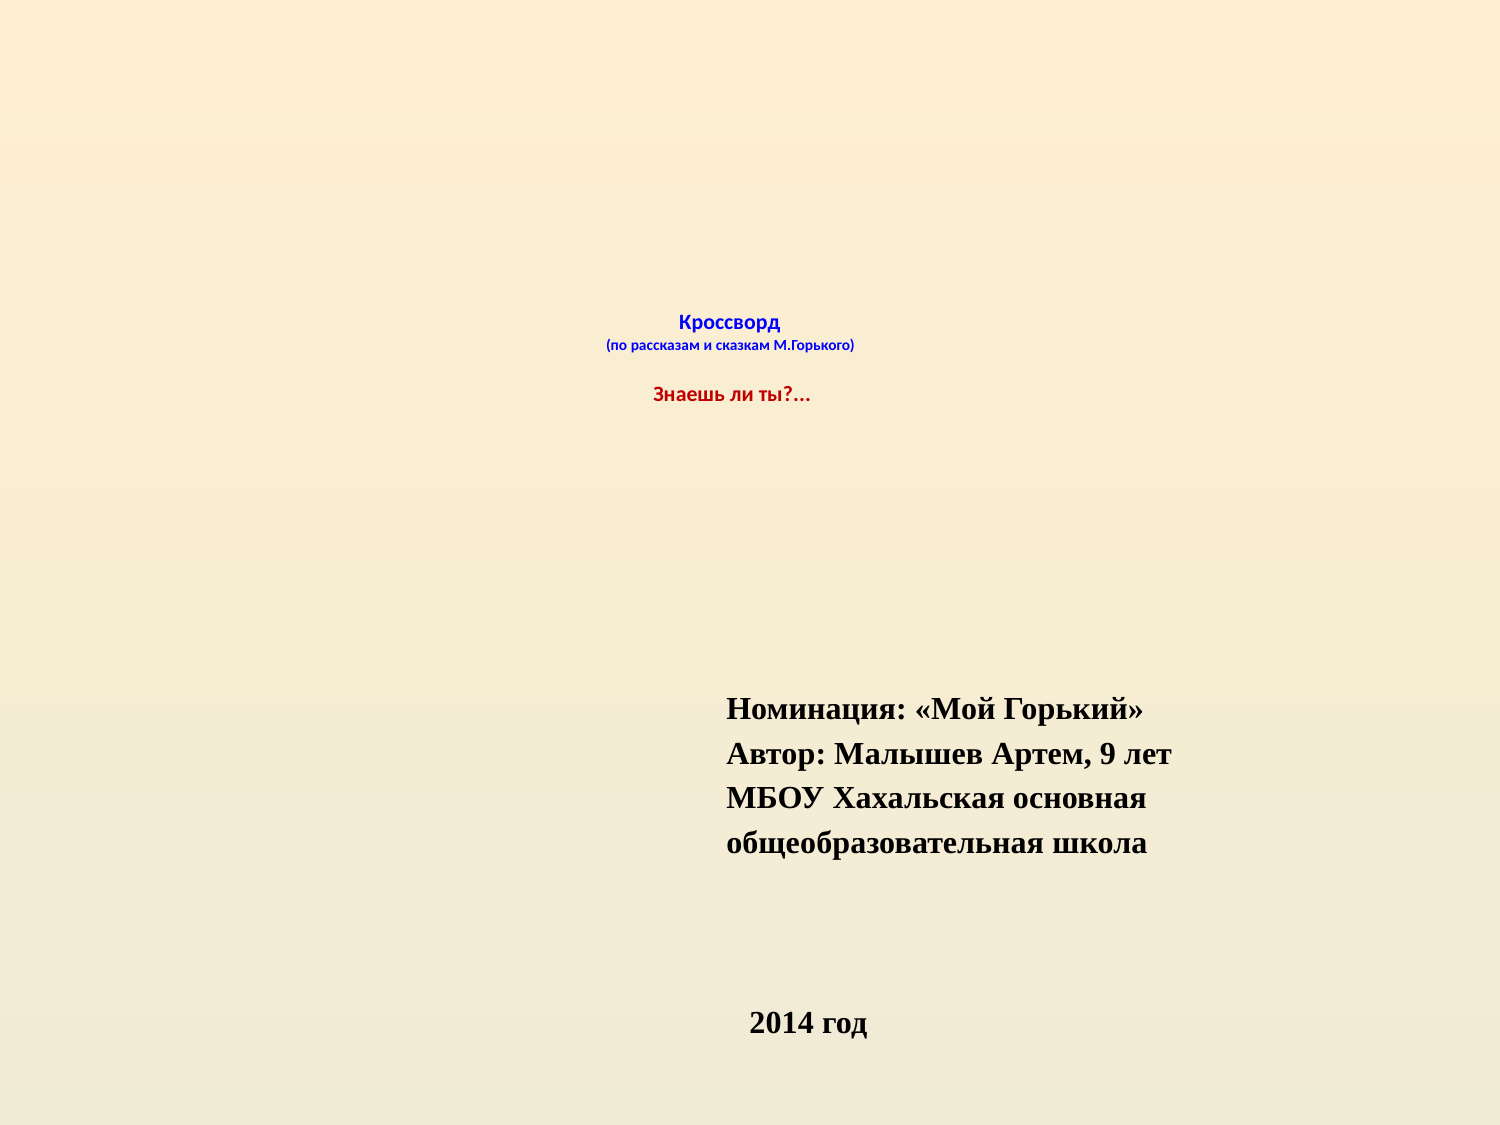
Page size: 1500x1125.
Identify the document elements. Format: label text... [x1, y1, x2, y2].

title Кроссворд (по рассказам и сказкам М.Горького) Знаешь ли ты?... [58, 246, 1407, 434]
subtitle Номинация: «Мой Горький» Автор: Малышев Артем, 9 лет МБОУ Хахальская основная общеобразовательная школа 2014 год [199, 679, 1418, 1055]
